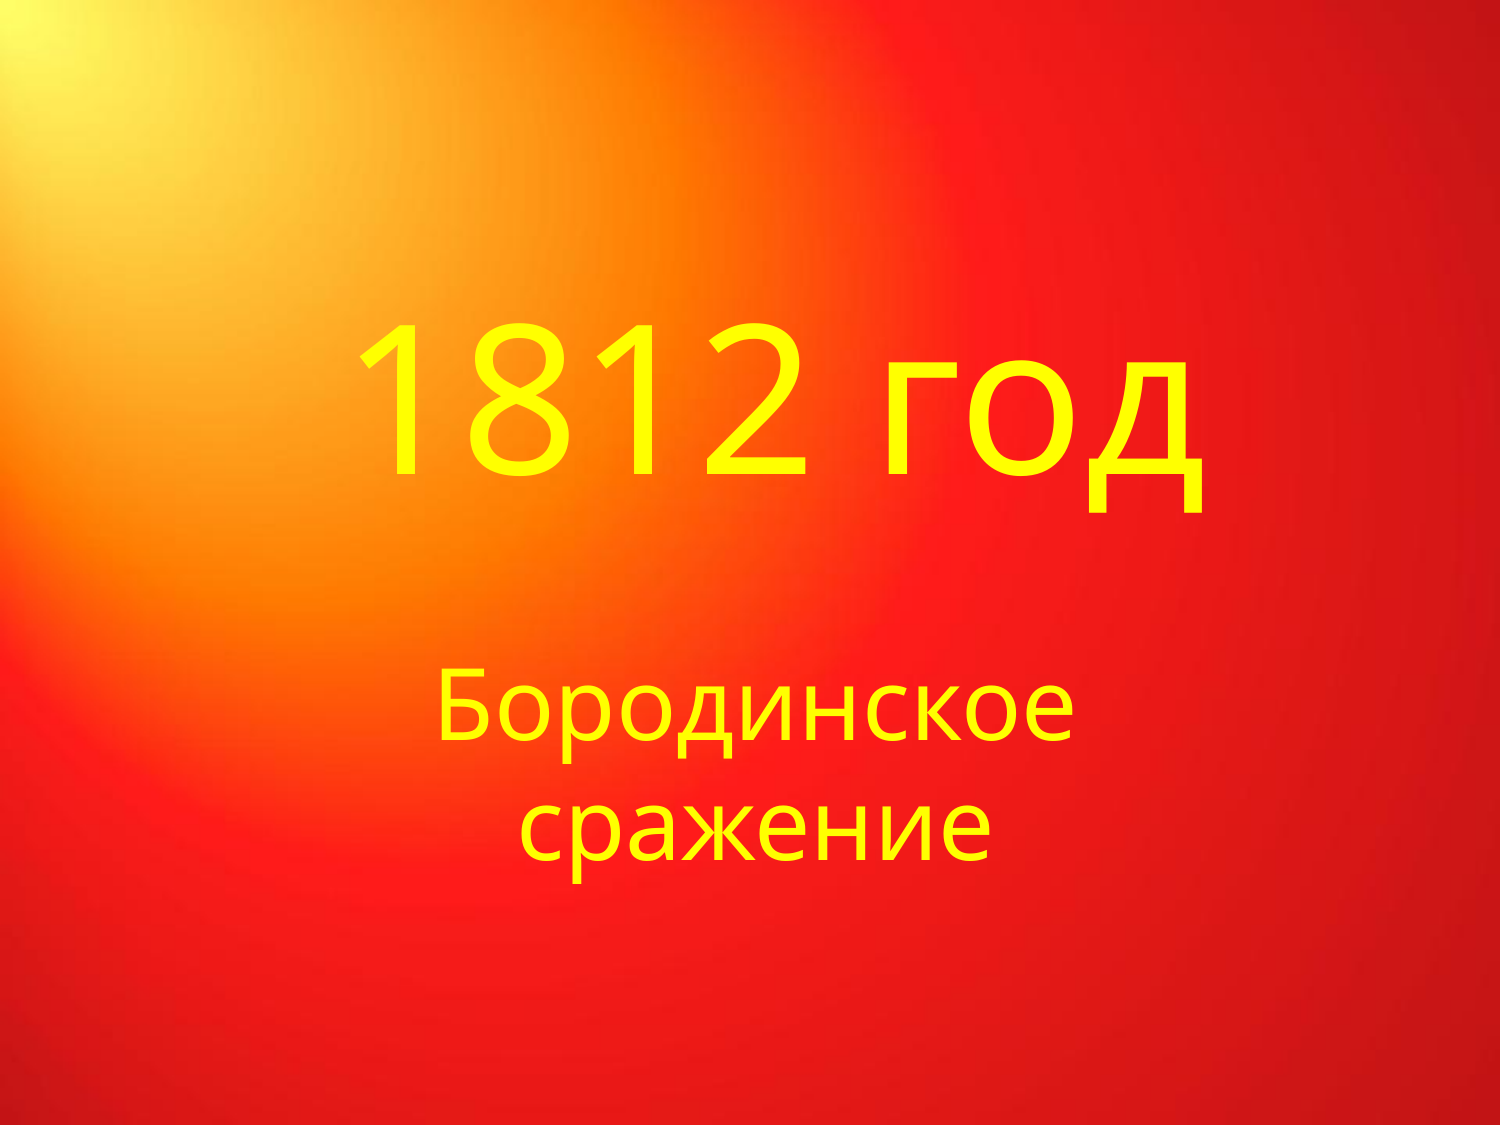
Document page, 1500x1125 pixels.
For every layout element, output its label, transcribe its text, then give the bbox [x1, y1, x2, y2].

picture [0, 0, 1500, 1125]
title 1812 год [312, 207, 1235, 575]
subtitle Бородинское сражение [241, 633, 1271, 783]
